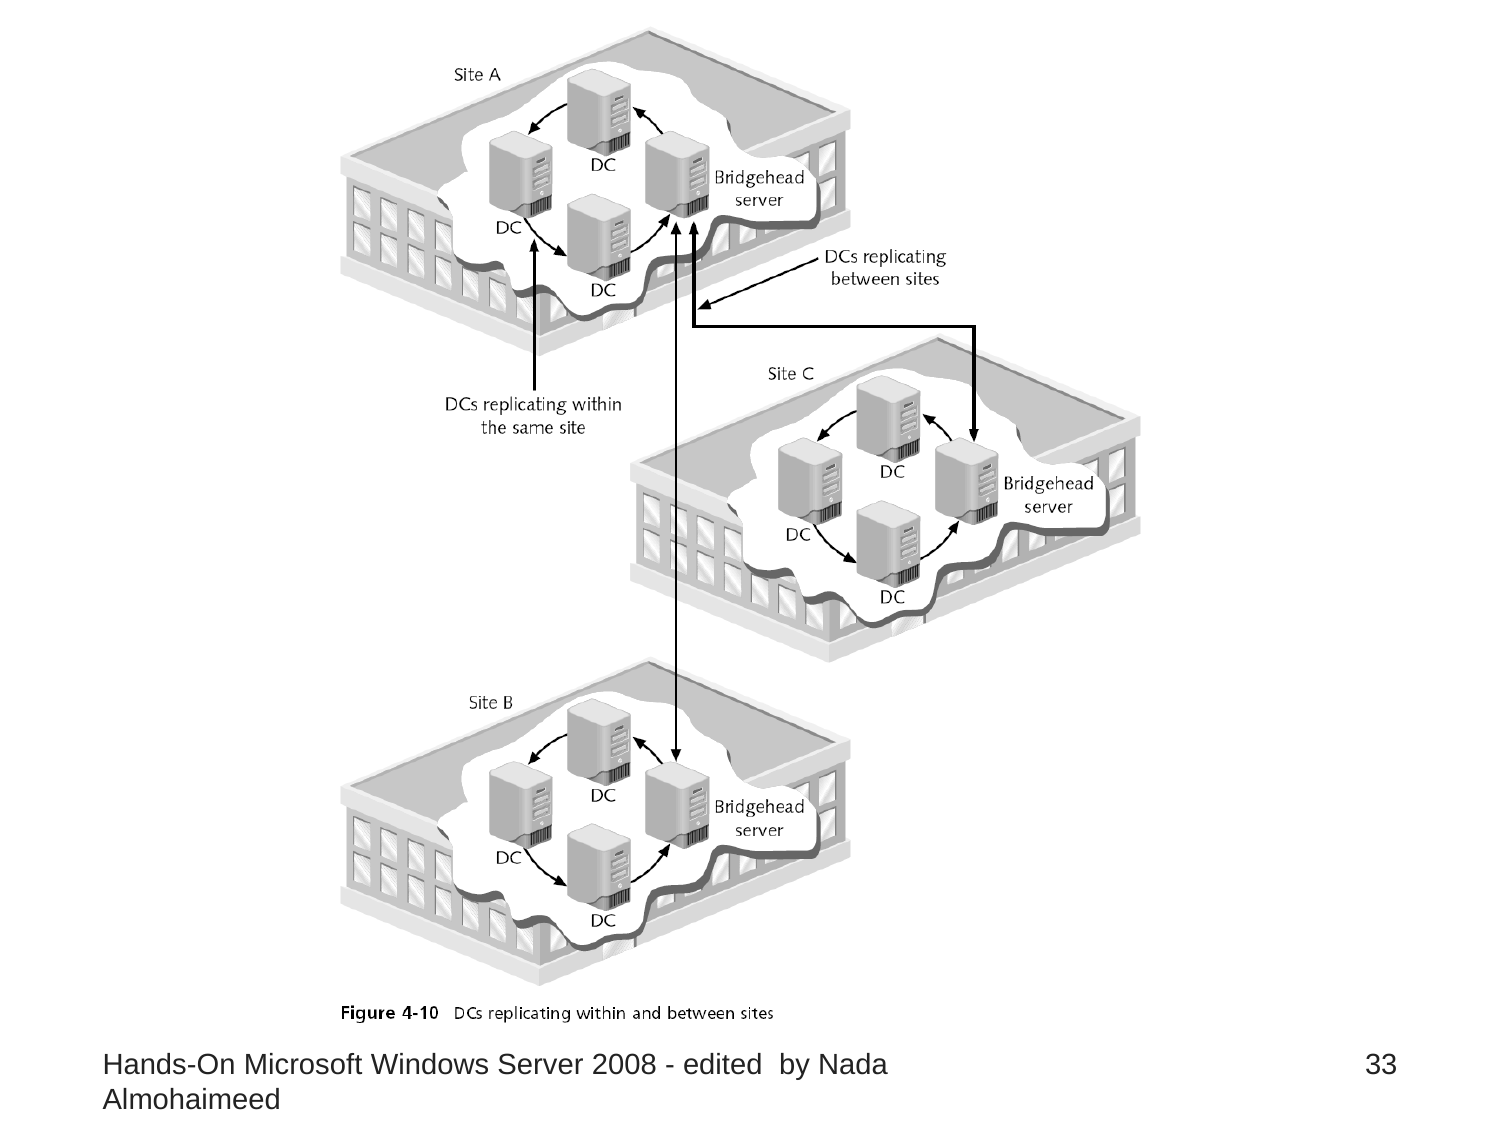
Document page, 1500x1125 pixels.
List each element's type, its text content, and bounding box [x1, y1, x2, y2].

picture [337, 24, 1163, 1030]
slide_number 33 [1074, 1037, 1413, 1101]
footer Hands-On Microsoft Windows Server 2008 - edited by Nada Almohaimeed [87, 1037, 1051, 1101]
